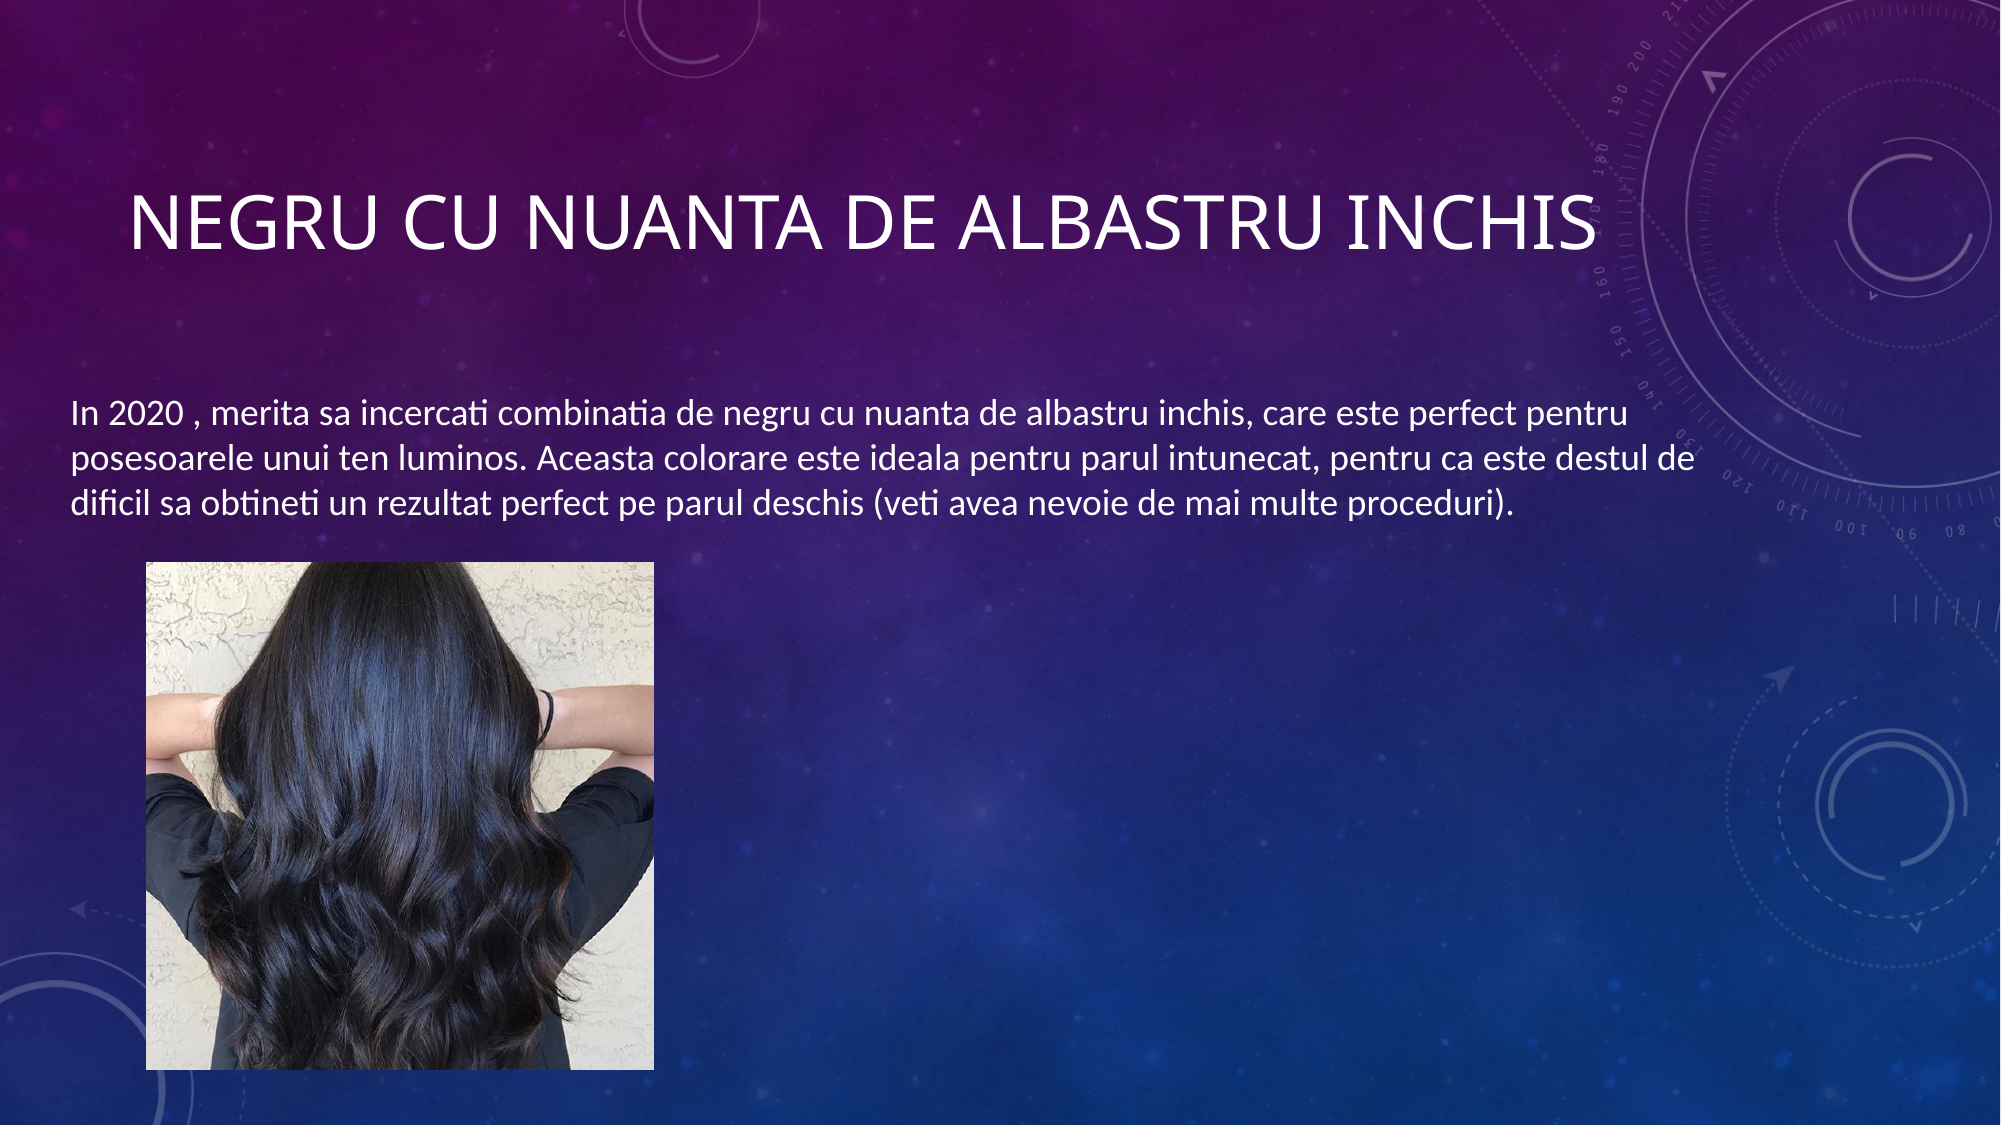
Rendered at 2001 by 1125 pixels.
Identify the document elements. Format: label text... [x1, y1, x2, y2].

list In 2020 , merita sa incercati combinatia de negru cu nuanta de albastru inchis, care este perfect pentru posesoarele unui ten luminos. Aceasta colorare este ideala pentru parul intunecat, pentru ca este destul de dificil sa obtineti un rezultat perfect pe parul deschis (veti avea nevoie de mai multe proceduri). [55, 303, 1718, 563]
picture [0, 0, 2001, 1125]
title NeGRU CU NUANTA DE ALBASTRU INCHIS [112, 99, 1775, 339]
